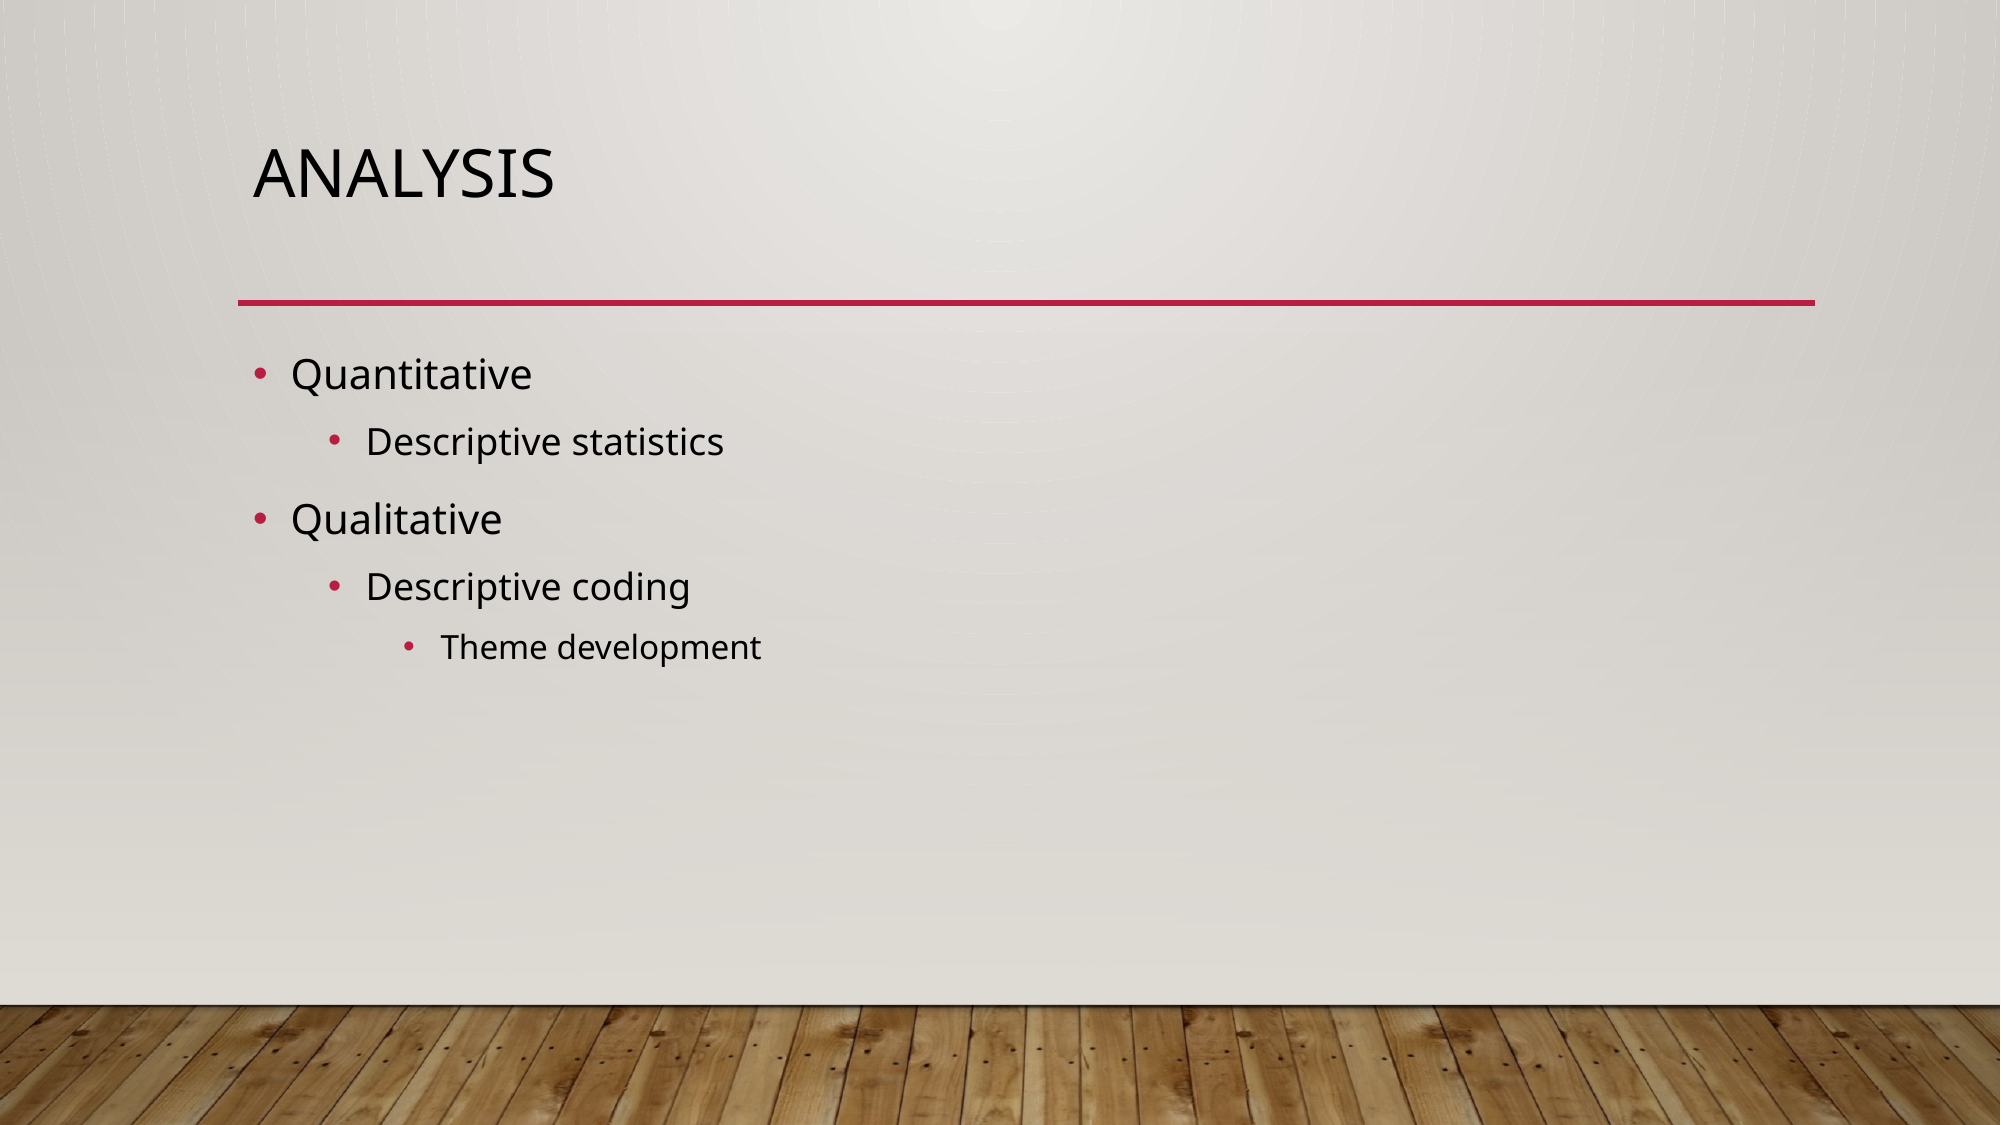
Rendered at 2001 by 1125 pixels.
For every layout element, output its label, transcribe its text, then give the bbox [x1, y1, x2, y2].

title Analysis [238, 131, 1814, 305]
list Quantitative Descriptive statistics Qualitative Descriptive coding Theme development [238, 330, 1814, 897]
picture [0, 1005, 2000, 1125]
